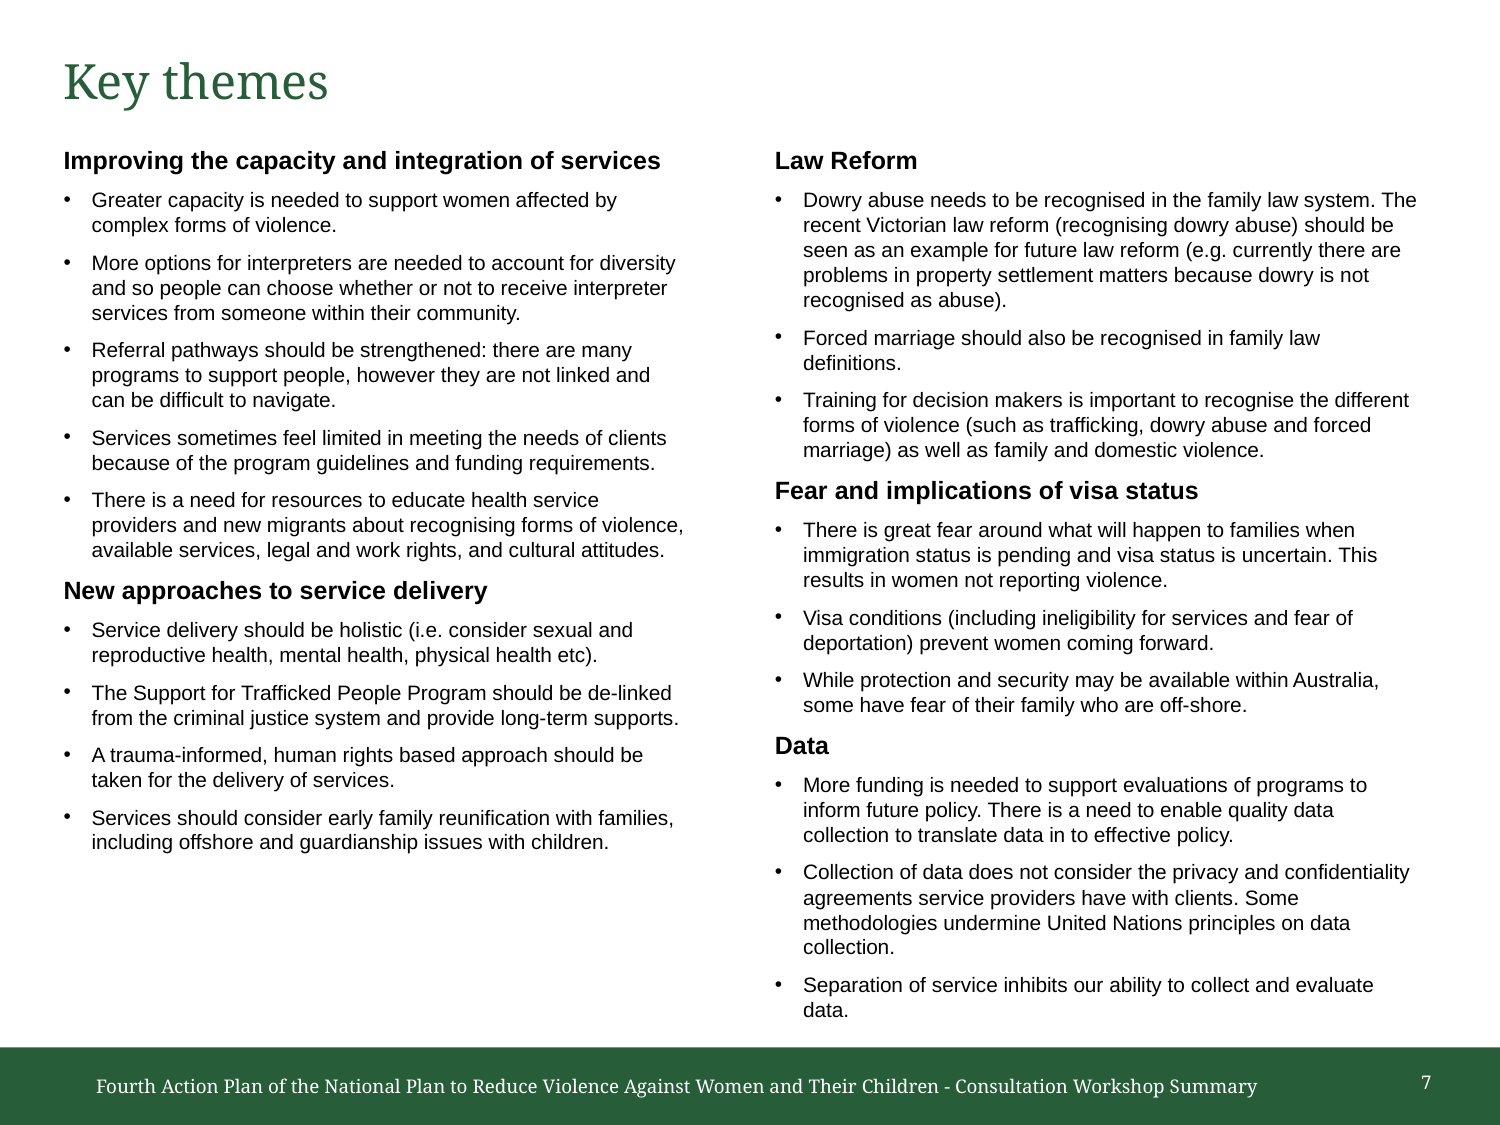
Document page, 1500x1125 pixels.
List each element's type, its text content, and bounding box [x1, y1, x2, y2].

slide_number 7 [1409, 1072, 1433, 1095]
title Key themes [63, 61, 1372, 117]
list Law Reform Dowry abuse needs to be recognised in the family law system. The recent Victorian law reform (recognising dowry abuse) should be seen as an example for future law reform (e.g. currently there are problems in property settlement matters because dowry is not recognised as abuse). Forced marriage should also be recognised in family law definitions. Training for decision makers is important to recognise the different forms of violence (such as trafficking, dowry abuse and forced marriage) as well as family and domestic violence. Fear and implications of visa status There is great fear around what will happen to families when immigration status is pending and visa status is uncertain. This results in women not reporting violence. Visa conditions (including ineligibility for services and fear of deportation) prevent women coming forward. While protection and security may be available within Australia, some have fear of their family who are off-shore. Data More funding is needed to support evaluations of programs to inform future policy. There is a need to enable quality data collection to translate data in to effective policy. Collection of data does not consider the privacy and confidentiality agreements service providers have with clients. Some methodologies undermine United Nations principles on data collection. Separation of service inhibits our ability to collect and evaluate data. [774, 144, 1422, 1010]
text_box Fourth Action Plan of the National Plan to Reduce Violence Against Women and Their Children - Consultation Workshop Summary [96, 1074, 1273, 1098]
list Improving the capacity and integration of services Greater capacity is needed to support women affected by complex forms of violence. More options for interpreters are needed to account for diversity and so people can choose whether or not to receive interpreter services from someone within their community. Referral pathways should be strengthened: there are many programs to support people, however they are not linked and can be difficult to navigate. Services sometimes feel limited in meeting the needs of clients because of the program guidelines and funding requirements. There is a need for resources to educate health service providers and new migrants about recognising forms of violence, available services, legal and work rights, and cultural attitudes. New approaches to service delivery Service delivery should be holistic (i.e. consider sexual and reproductive health, mental health, physical health etc). The Support for Trafficked People Program should be de-linked from the criminal justice system and provide long-term supports. A trauma-informed, human rights based approach should be taken for the delivery of services. Services should consider early family reunification with families, including offshore and guardianship issues with children. [63, 144, 686, 966]
